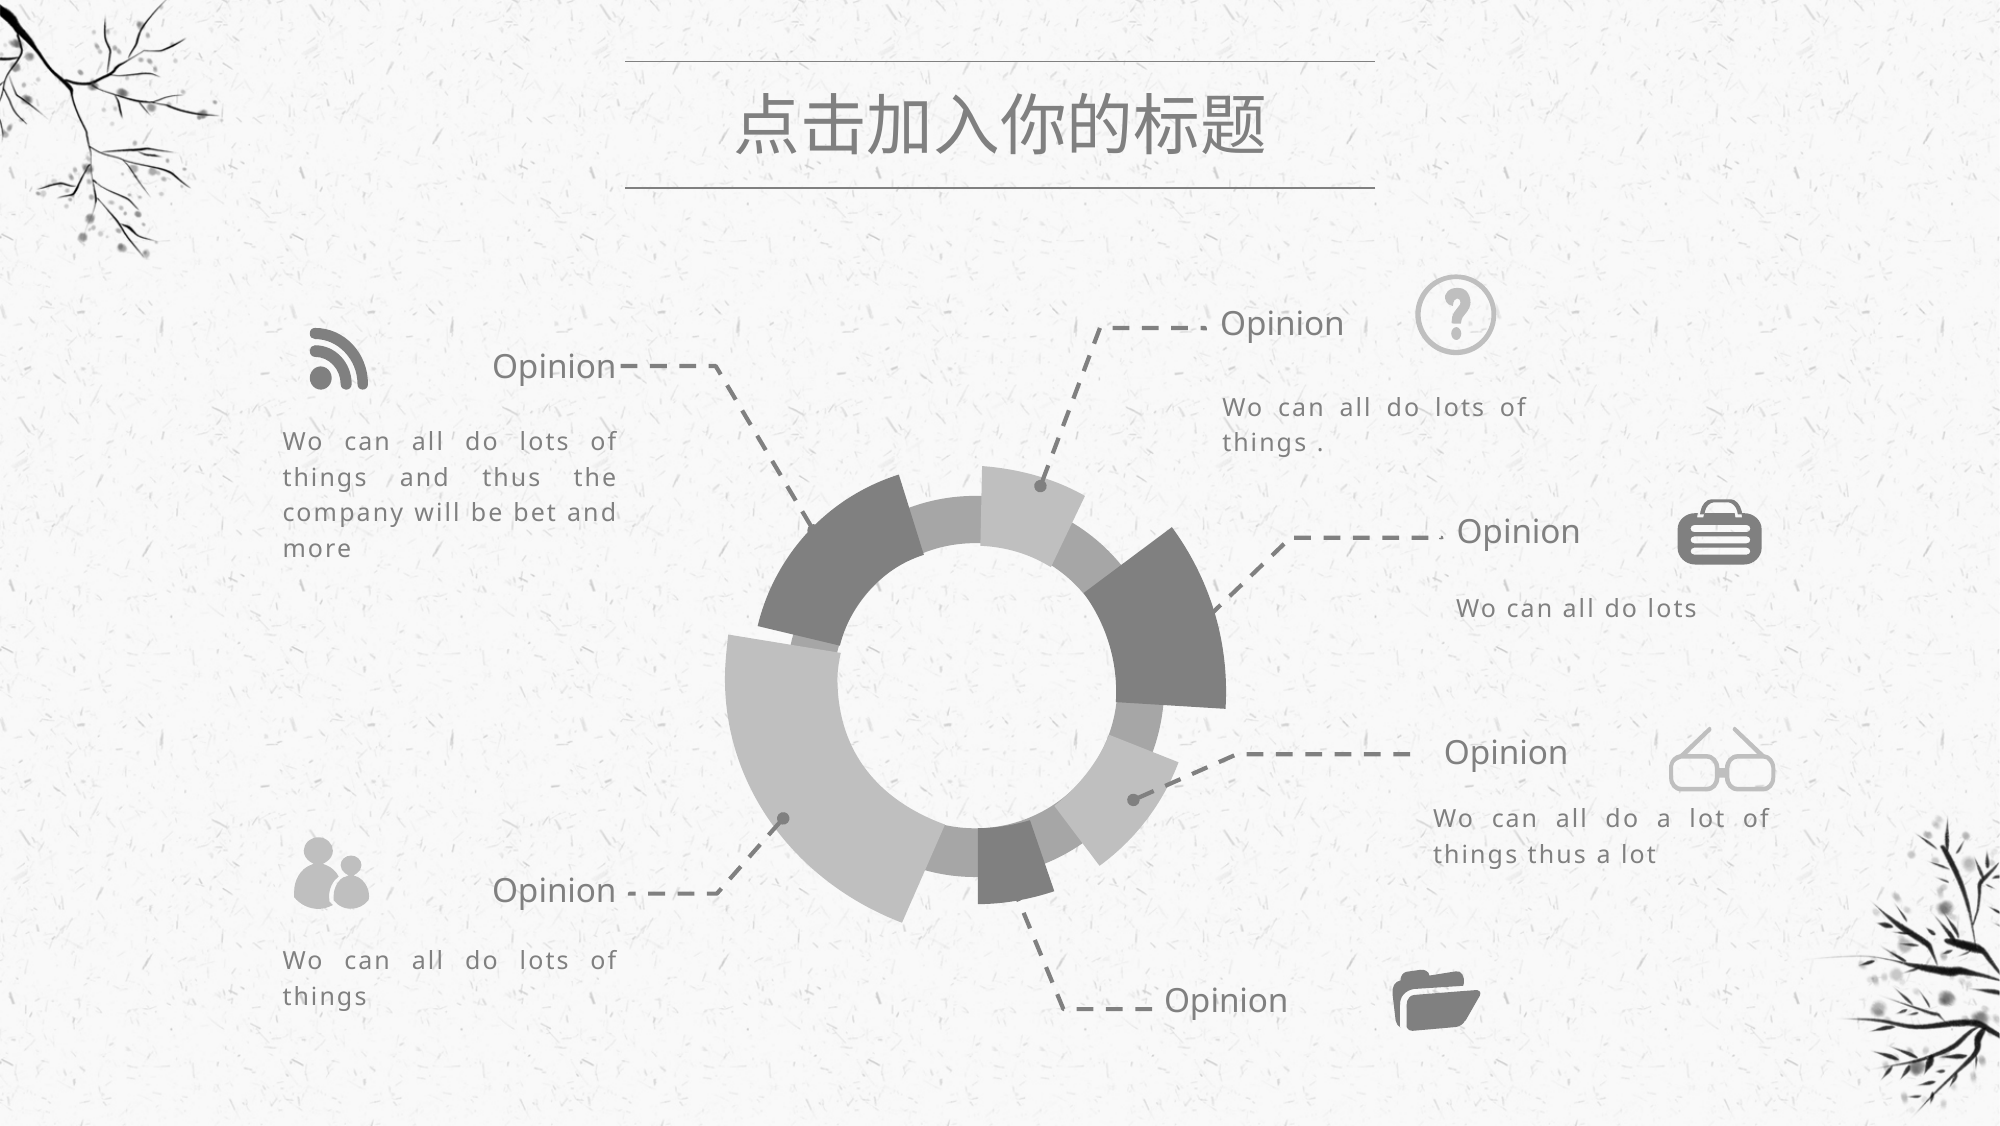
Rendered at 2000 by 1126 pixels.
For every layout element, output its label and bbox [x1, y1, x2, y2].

text_box [625, 61, 1376, 189]
picture [0, 0, 2000, 1126]
text_box [194, 274, 1810, 1032]
